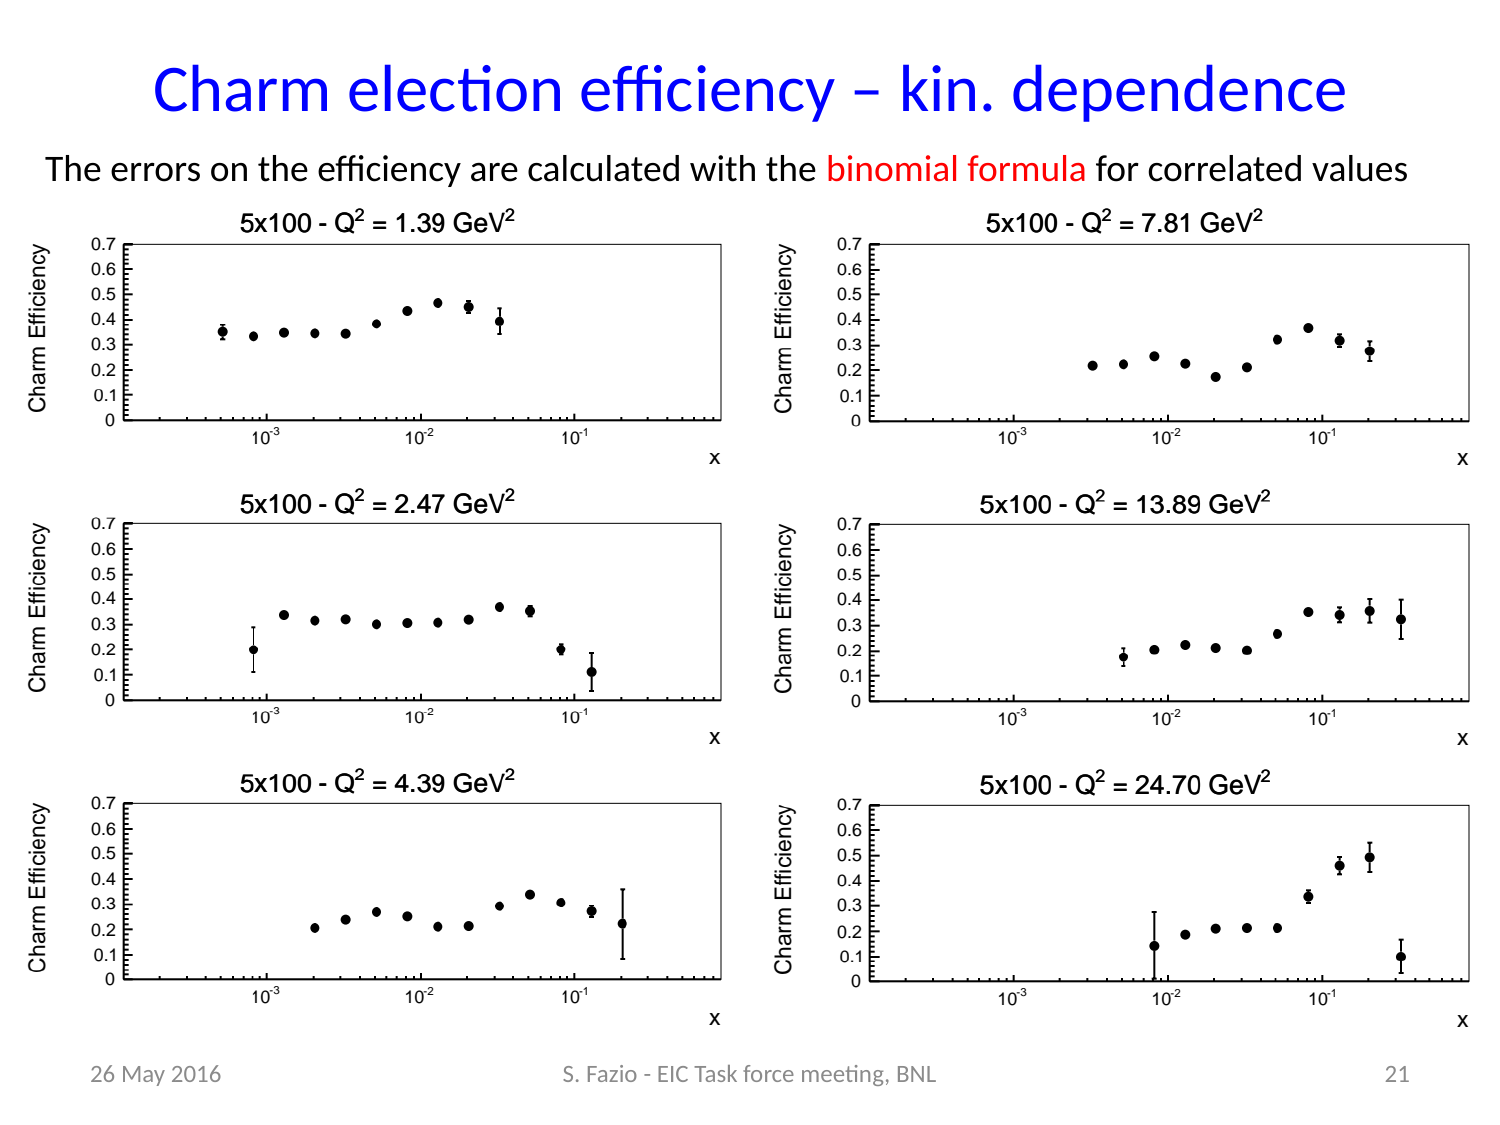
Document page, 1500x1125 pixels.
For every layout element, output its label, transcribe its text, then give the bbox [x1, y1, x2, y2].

text_box Charm election efficiency – kin. dependence [33, 37, 1469, 132]
text_box The errors on the efficiency are calculated with the binomial formula for correlated values [30, 136, 1424, 196]
picture [752, 196, 1496, 1035]
footer S. Fazio - EIC Task force meeting, BNL [512, 1042, 988, 1103]
picture [5, 196, 749, 1033]
slide_number 21 [1074, 1043, 1425, 1103]
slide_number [75, 1042, 425, 1103]
